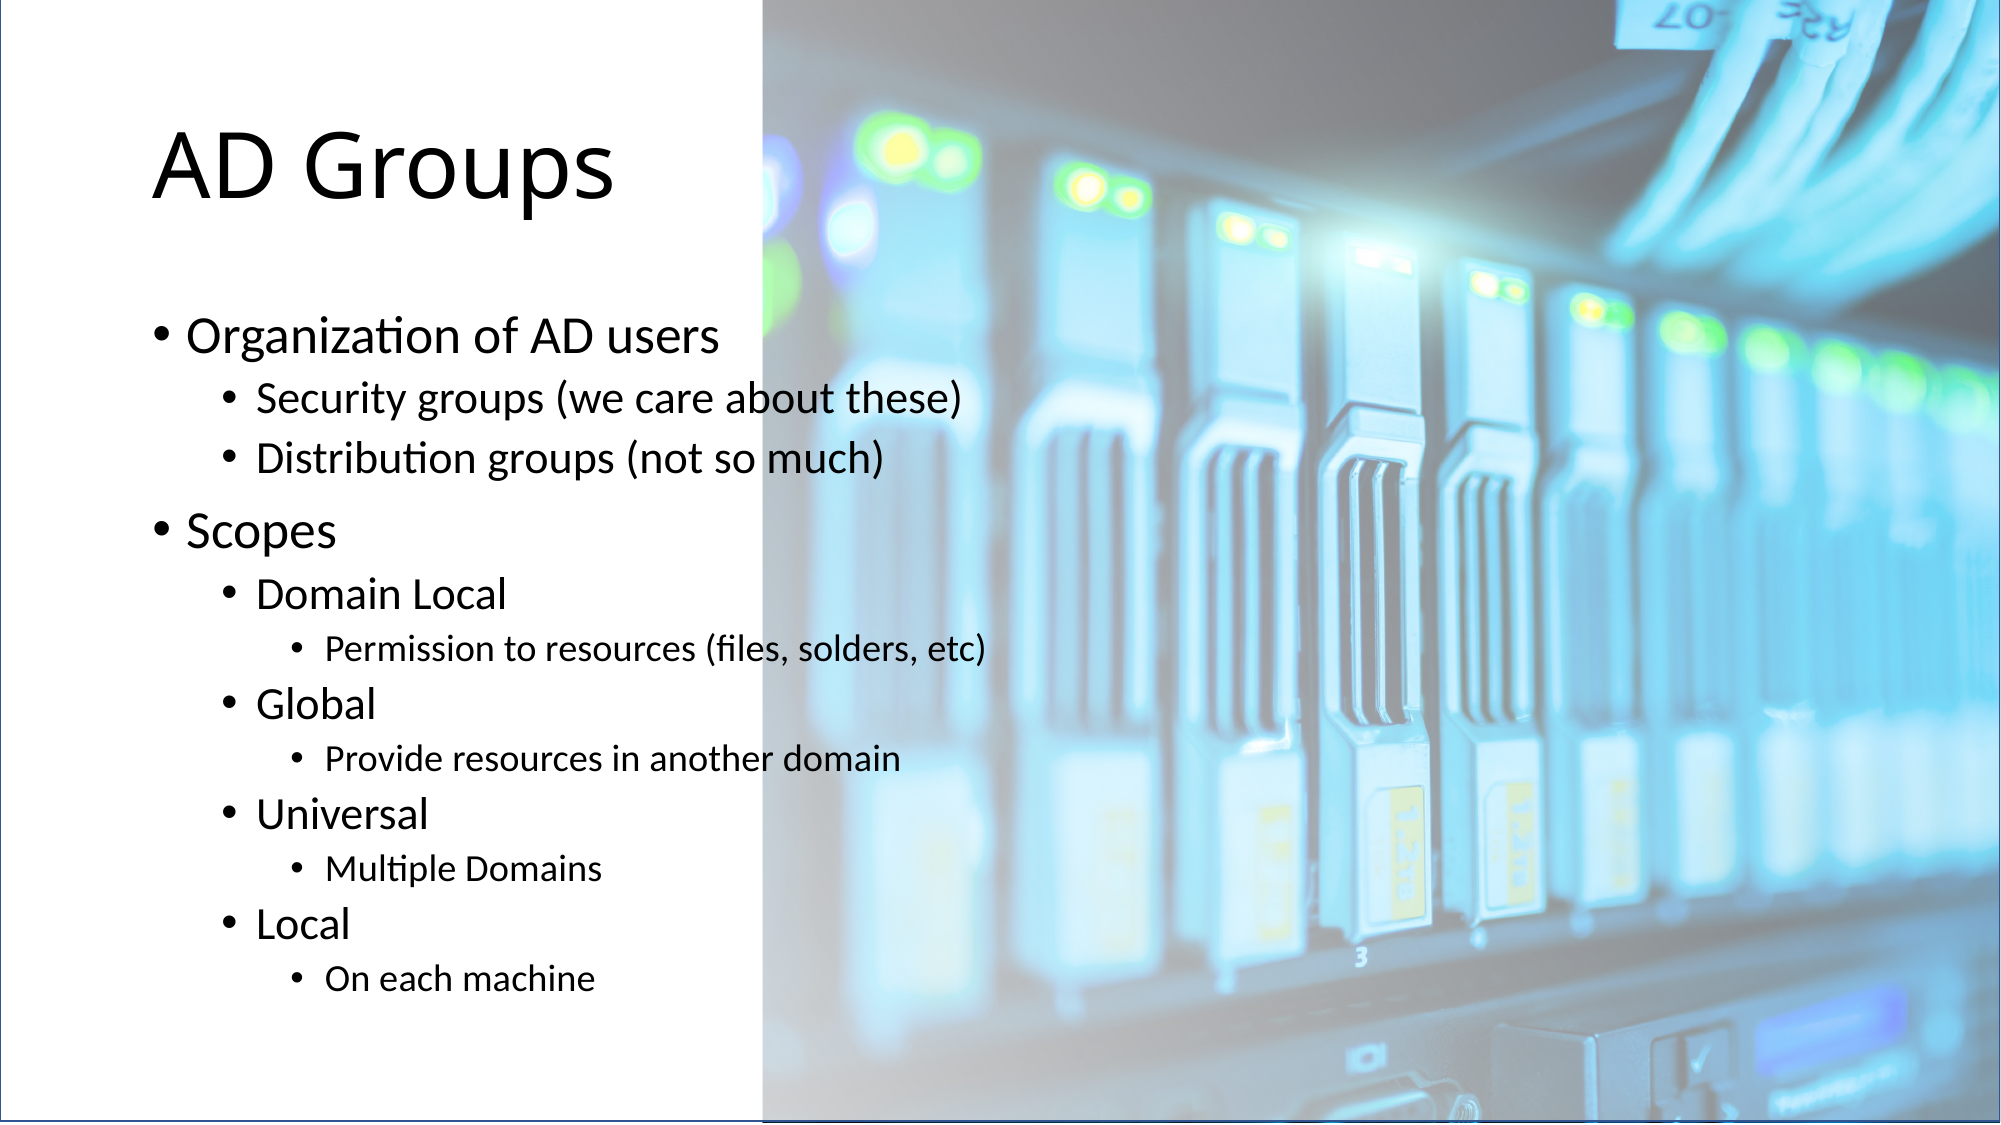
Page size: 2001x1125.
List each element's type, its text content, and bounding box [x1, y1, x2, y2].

title AD Groups [137, 59, 1863, 278]
list Organization of AD users Security groups (we care about these) Distribution groups (not so much) Scopes Domain Local Permission to resources (files, solders, etc) Global Provide resources in another domain Universal Multiple Domains Local On each machine [137, 299, 1863, 1014]
